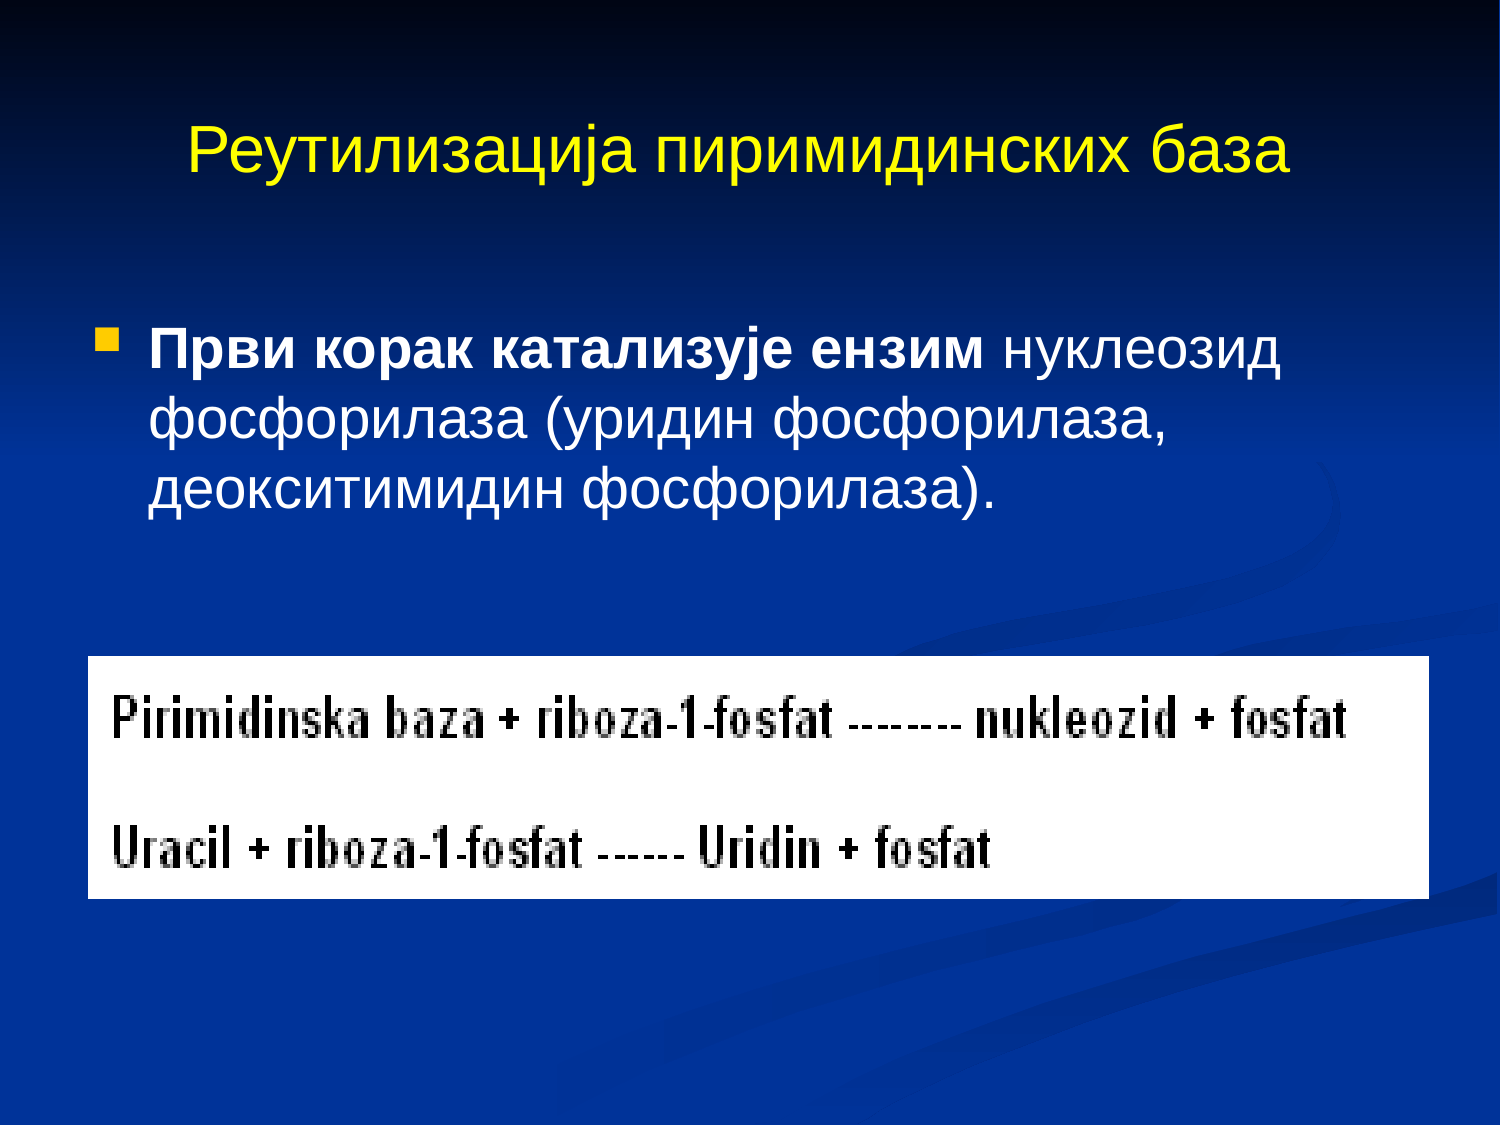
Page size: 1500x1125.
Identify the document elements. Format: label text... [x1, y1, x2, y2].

picture [88, 656, 1429, 899]
title Реутилизација пиримидинских база [74, 44, 1426, 233]
list Први корак катализује ензим нуклеозид фосфорилаза (уридин фосфорилаза, деокситимидин фосфорилаза). [76, 302, 1428, 587]
